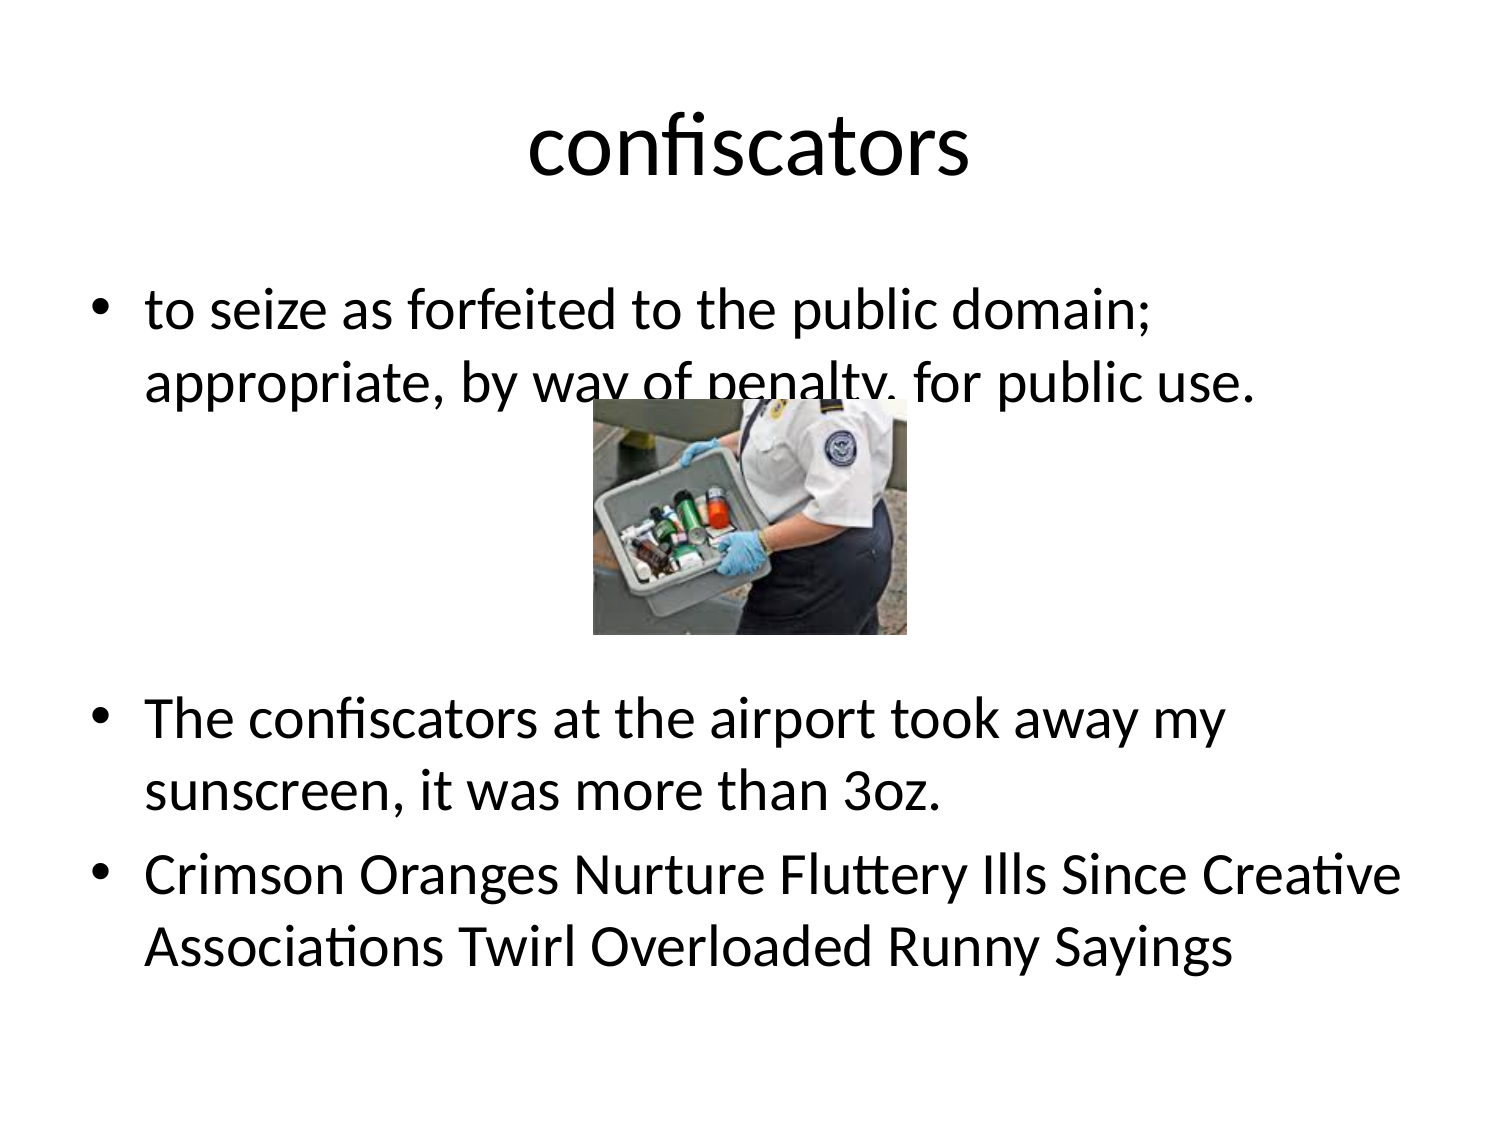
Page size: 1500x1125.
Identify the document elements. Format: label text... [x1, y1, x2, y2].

title confiscators [75, 45, 1425, 233]
list to seize as forfeited to the public domain; appropriate, by way of penalty, for public use. The confiscators at the airport took away my sunscreen, it was more than 3oz. Crimson Oranges Nurture Fluttery Ills Since Creative Associations Twirl Overloaded Runny Sayings [75, 262, 1425, 1005]
picture [593, 399, 907, 635]
